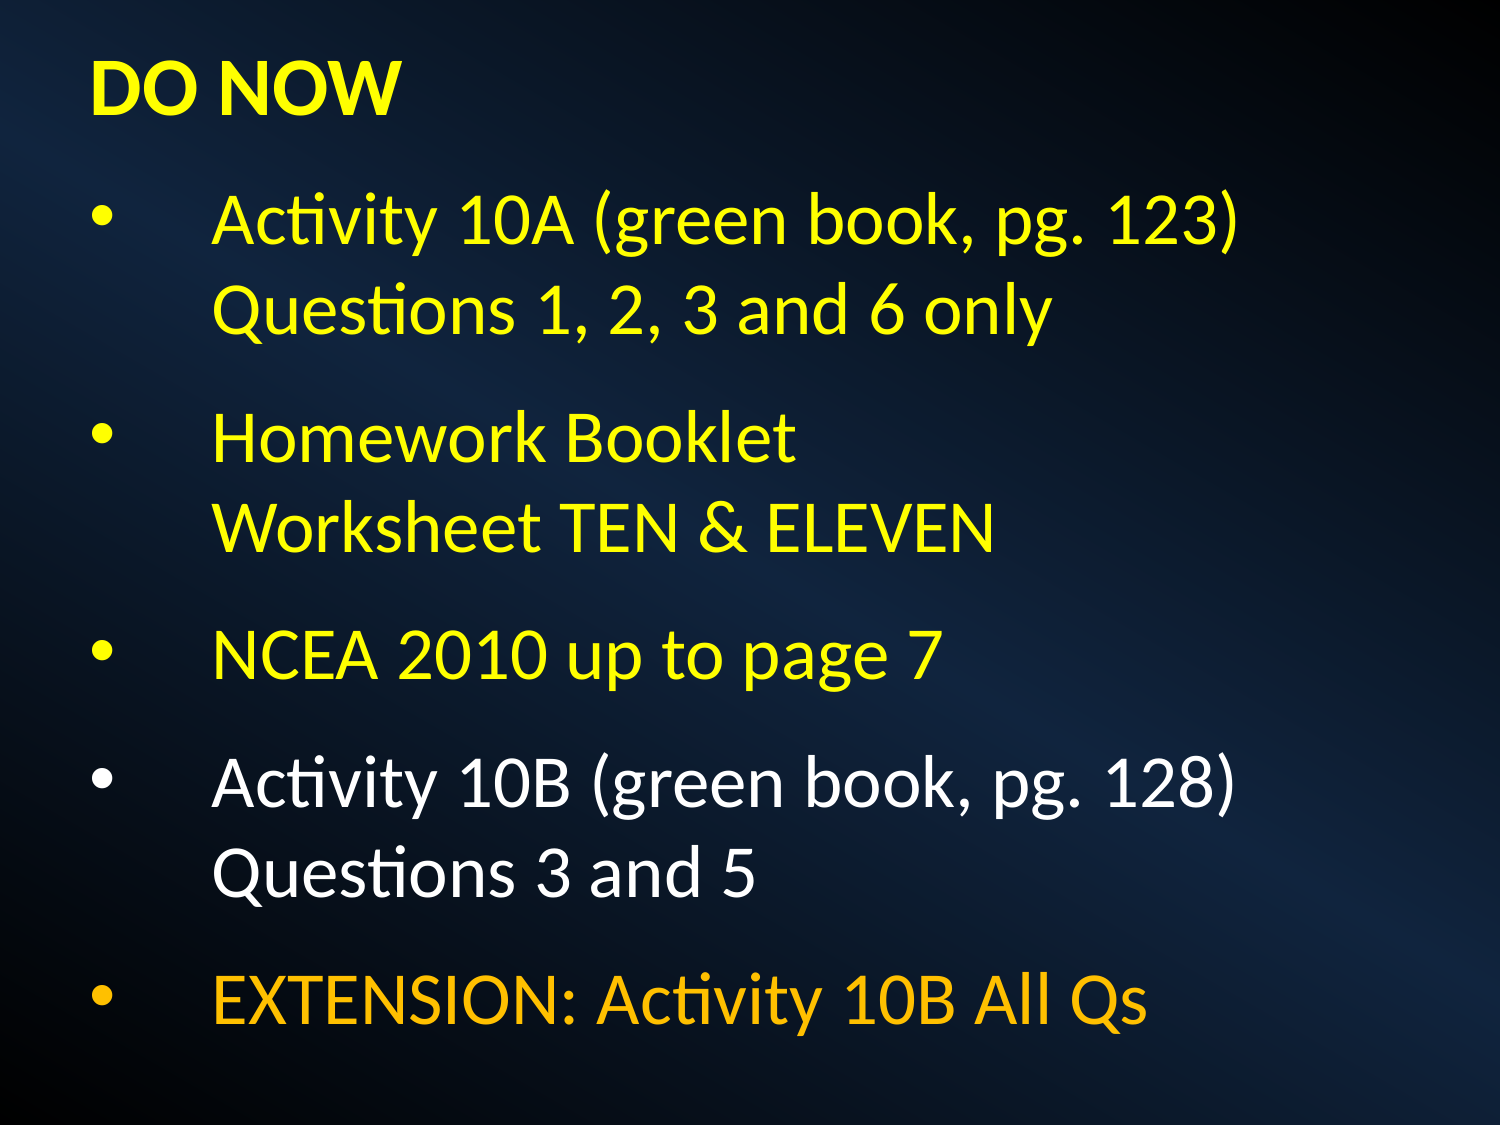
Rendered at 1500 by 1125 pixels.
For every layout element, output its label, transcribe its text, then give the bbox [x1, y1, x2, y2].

text_box DO NOW Activity 10A (green book, pg. 123) Questions 1, 2, 3 and 6 only Homework Booklet Worksheet TEN & ELEVEN NCEA 2010 up to page 7 Activity 10B (green book, pg. 128) Questions 3 and 5 EXTENSION: Activity 10B All Qs [74, 24, 1425, 1048]
